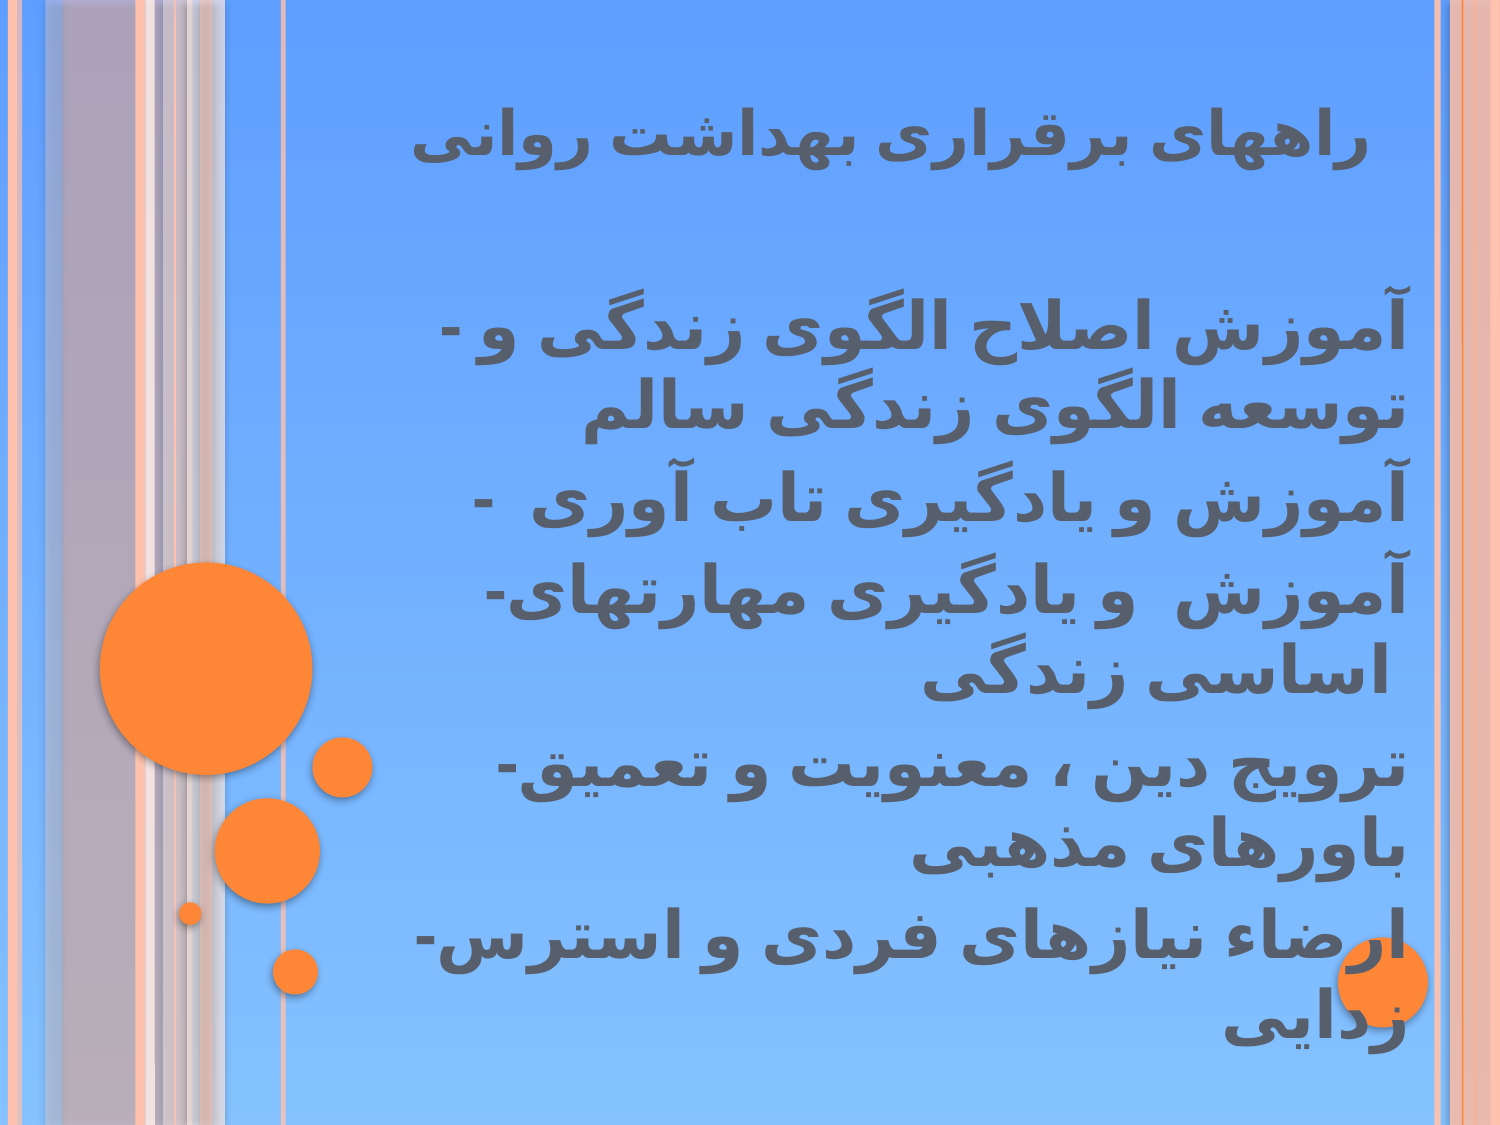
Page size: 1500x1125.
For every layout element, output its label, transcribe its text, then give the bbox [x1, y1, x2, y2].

title راههای برقراری بهداشت روانی [375, 62, 1388, 175]
subtitle - آموزش اصلاح الگوی زندگی و توسعه الگوی زندگی سالم - آموزش و یادگیری تاب آوری -آموزش و یادگیری مهارتهای اساسی زندگی -ترویج دین ، معنویت و تعمیق باورهای مذهبی -ارضاء نیازهای فردی و استرس زدایی [300, 275, 1425, 1046]
